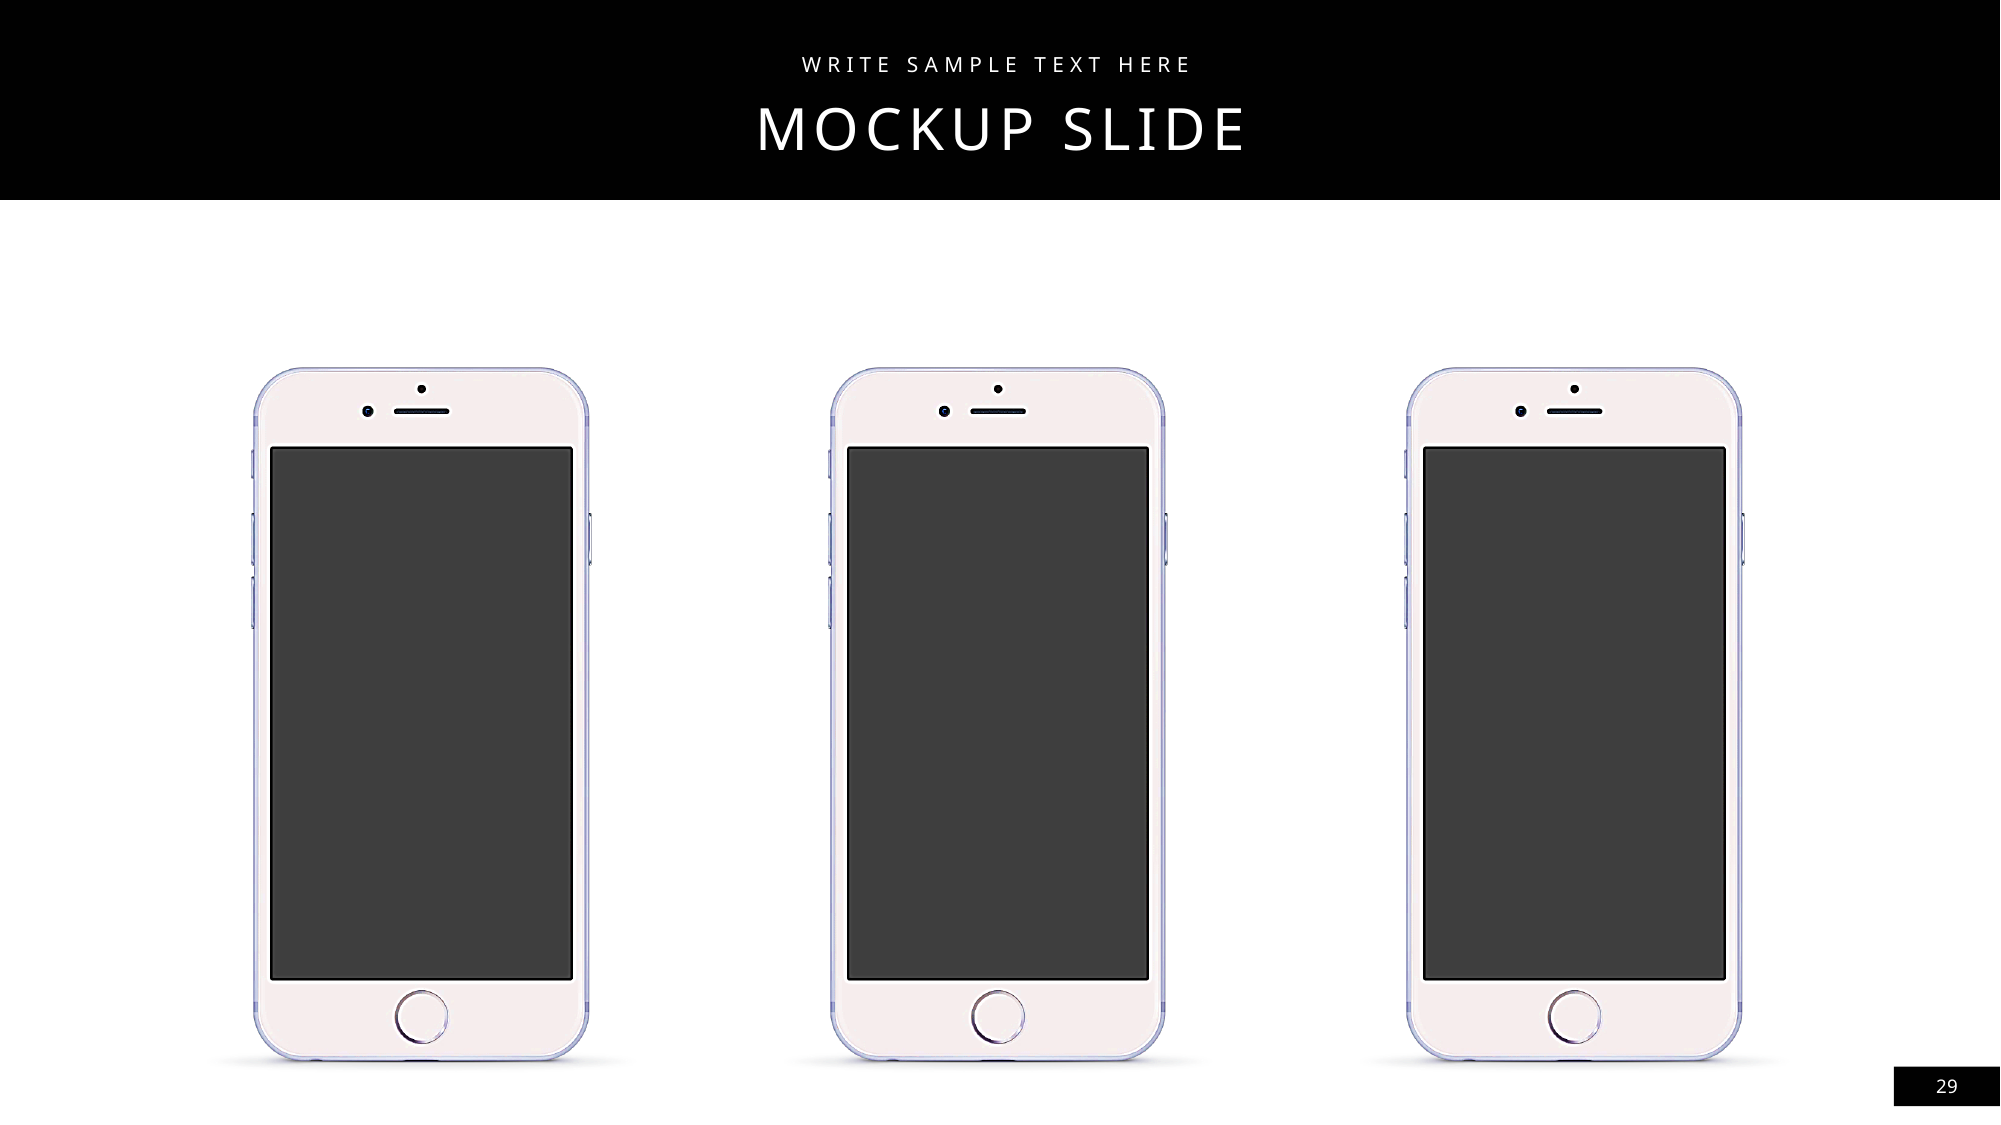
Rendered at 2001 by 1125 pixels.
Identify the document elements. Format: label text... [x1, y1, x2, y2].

text_box [0, 0, 2000, 199]
text_box [1893, 1066, 2000, 1107]
text_box MOCKUP SLIDE [480, 85, 1520, 170]
text_box WRITE SAMPLE TEXT HERE [691, 44, 1299, 85]
picture [0, 199, 2000, 1106]
text_box 29 [1918, 1067, 1975, 1105]
